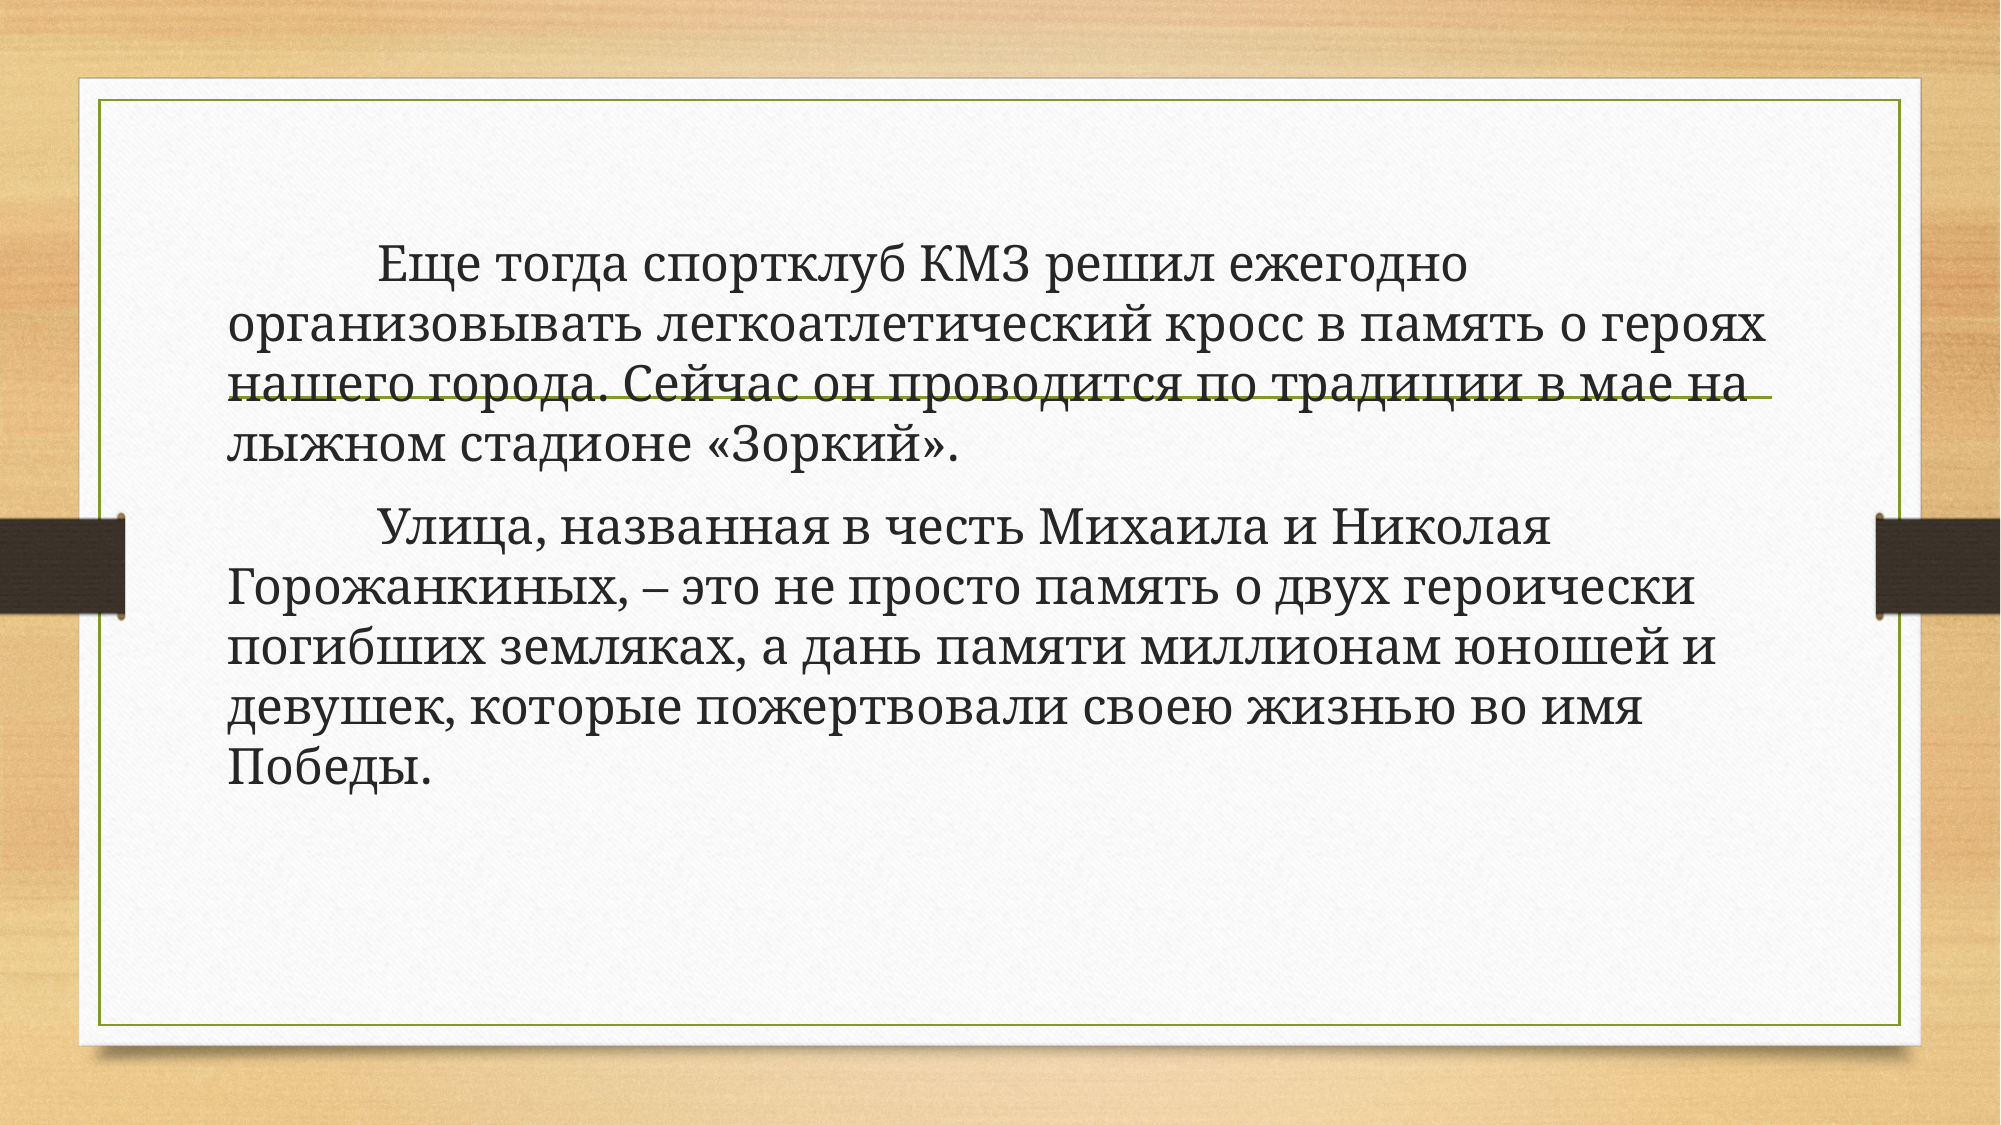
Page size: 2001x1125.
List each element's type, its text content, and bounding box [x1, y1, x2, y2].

picture [0, 0, 2001, 1125]
list Еще тогда спортклуб КМЗ решил ежегодно организовывать легкоатлетический кросс в память о героях нашего города. Сейчас он проводится по традиции в мае на лыжном стадионе «Зоркий». Улица, названная в честь Михаила и Николая Горожанкиных, – это не просто память о двух героически погибших земляках, а дань памяти миллионам юношей и девушек, которые пожертвовали своею жизнью во имя Победы. [212, 224, 1788, 964]
